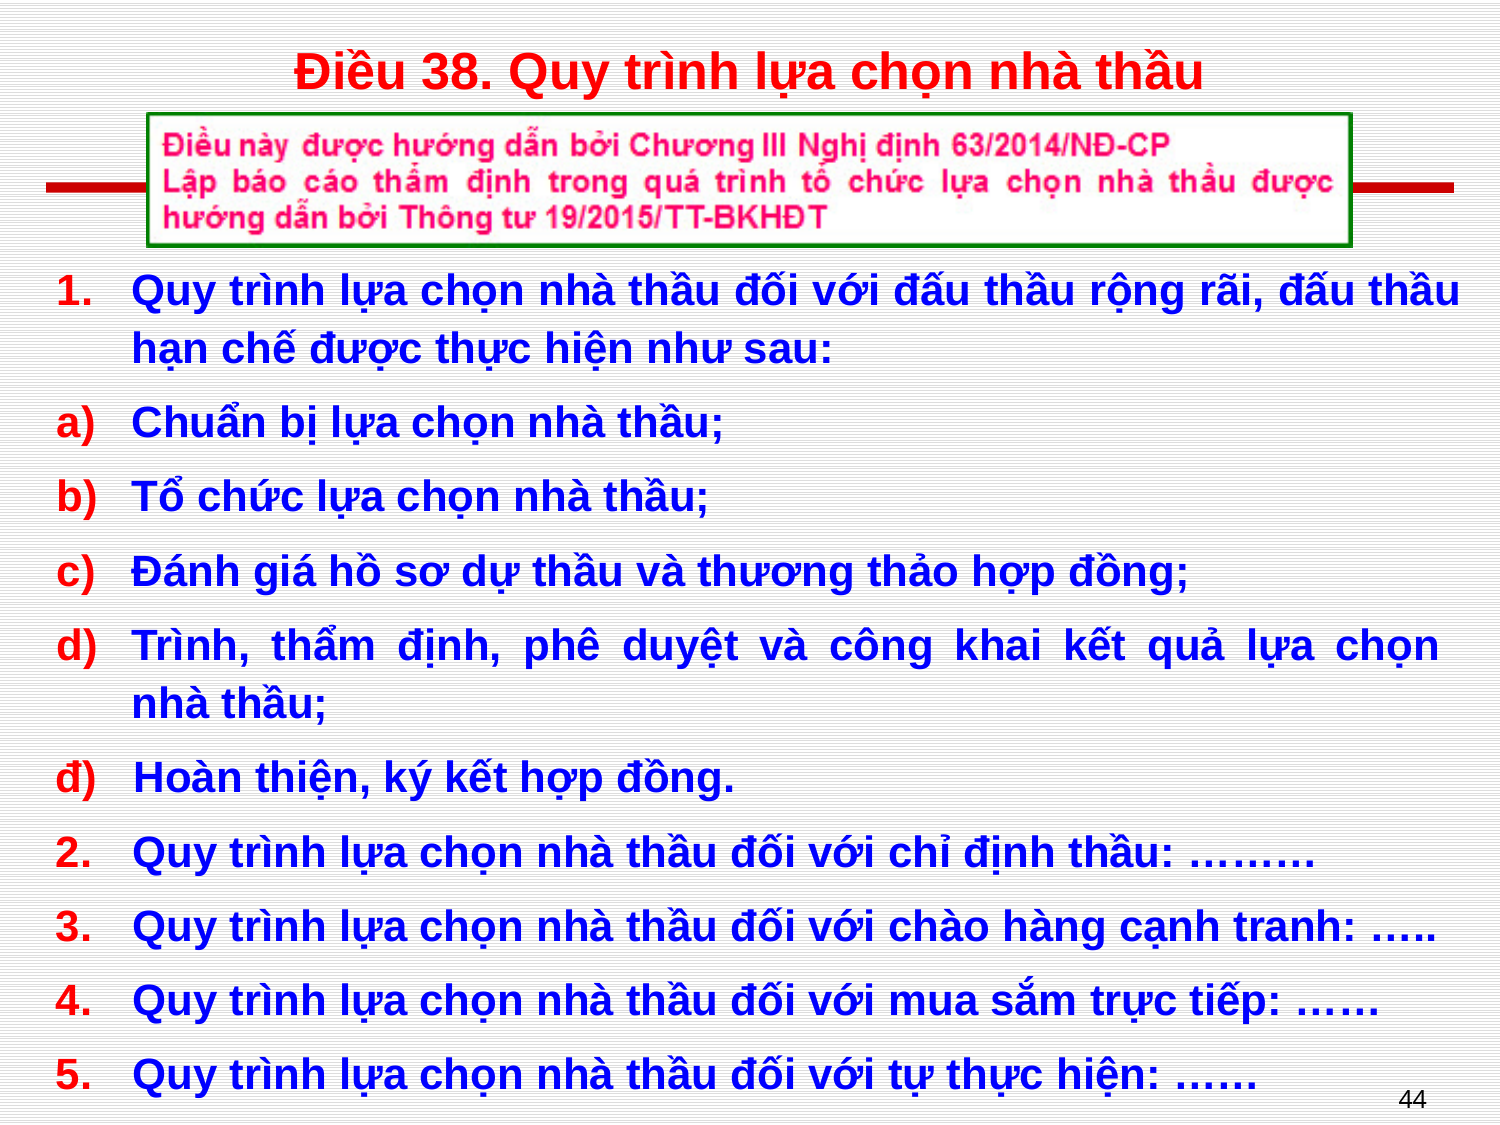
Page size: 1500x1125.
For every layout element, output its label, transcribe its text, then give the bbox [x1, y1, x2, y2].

text_box Quy trình lựa chọn nhà thầu đối với đấu thầu rộng rãi, đấu thầu hạn chế được thực hiện như sau: Chuẩn bị lựa chọn nhà thầu; Tổ chức lựa chọn nhà thầu; Đánh giá hồ sơ dự thầu và thương thảo hợp đồng; Trình, thẩm định, phê duyệt và công khai kết quả lựa chọn nhà thầu; đ) Hoàn thiện, ký kết hợp đồng. Quy trình lựa chọn nhà thầu đối với chỉ định thầu: ……… Quy trình lựa chọn nhà thầu đối với chào hàng cạnh tranh: ….. Quy trình lựa chọn nhà thầu đối với mua sắm trực tiếp: …… Quy trình lựa chọn nhà thầu đối với tự thực hiện: …… [23, 199, 1477, 1088]
title Điều 38. Quy trình lựa chọn nhà thầu [38, 24, 1463, 175]
picture [146, 112, 1354, 248]
